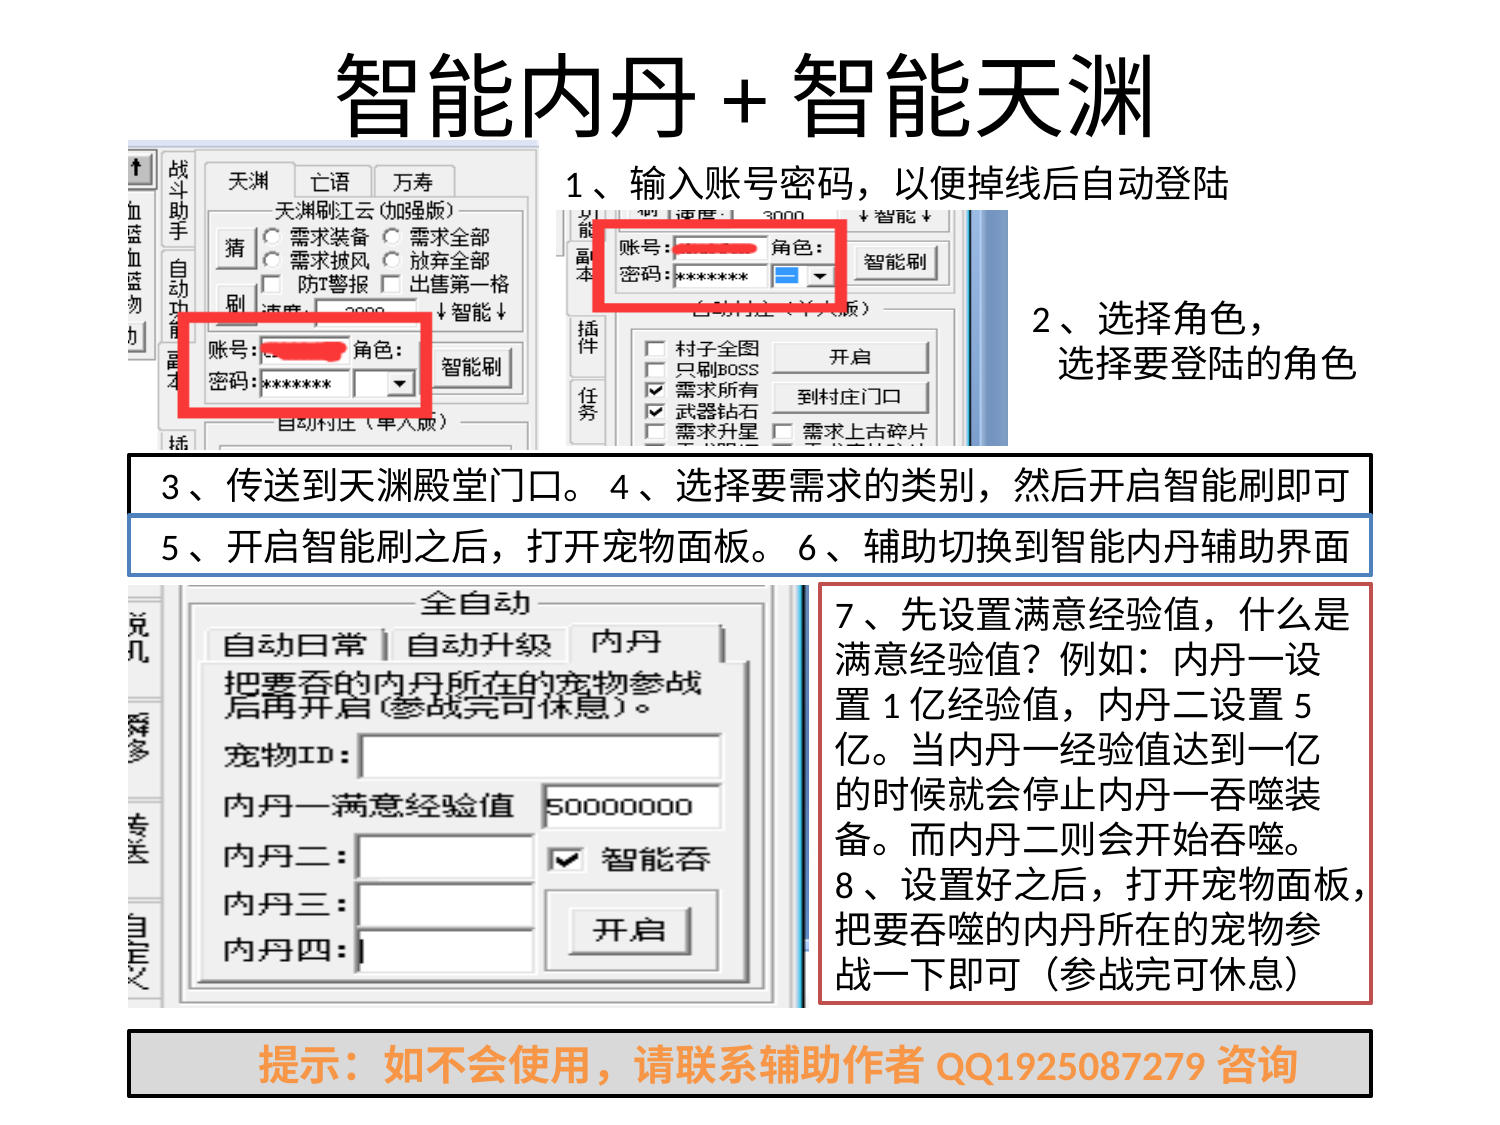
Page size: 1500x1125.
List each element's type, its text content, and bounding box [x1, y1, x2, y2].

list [128, 140, 540, 451]
title 智能内丹+智能天渊 [70, 0, 1421, 188]
text_box 3、传送到天渊殿堂门口。4、选择要需求的类别，然后开启智能刷即可 [127, 453, 1373, 513]
picture [555, 210, 1008, 446]
text_box 1、输入账号密码，以便掉线后自动登陆 2、选择角色， 选择要登陆的角色 [544, 152, 1454, 393]
picture [128, 585, 809, 1008]
text_box 5、开启智能刷之后，打开宠物面板。6、辅助切换到智能内丹辅助界面 [127, 513, 1373, 577]
text_box 7、先设置满意经验值，什么是满意经验值？例如：内丹一设置1亿经验值，内丹二设置5亿。当内丹一经验值达到一亿的时候就会停止内丹一吞噬装备。而内丹二则会开始吞噬。 8、设置好之后，打开宠物面板，把要吞噬的内丹所在的宠物参战一下即可（参战完可休息） [818, 582, 1373, 1005]
text_box 提示：如不会使用，请联系辅助作者QQ1925087279咨询 [127, 1029, 1373, 1098]
